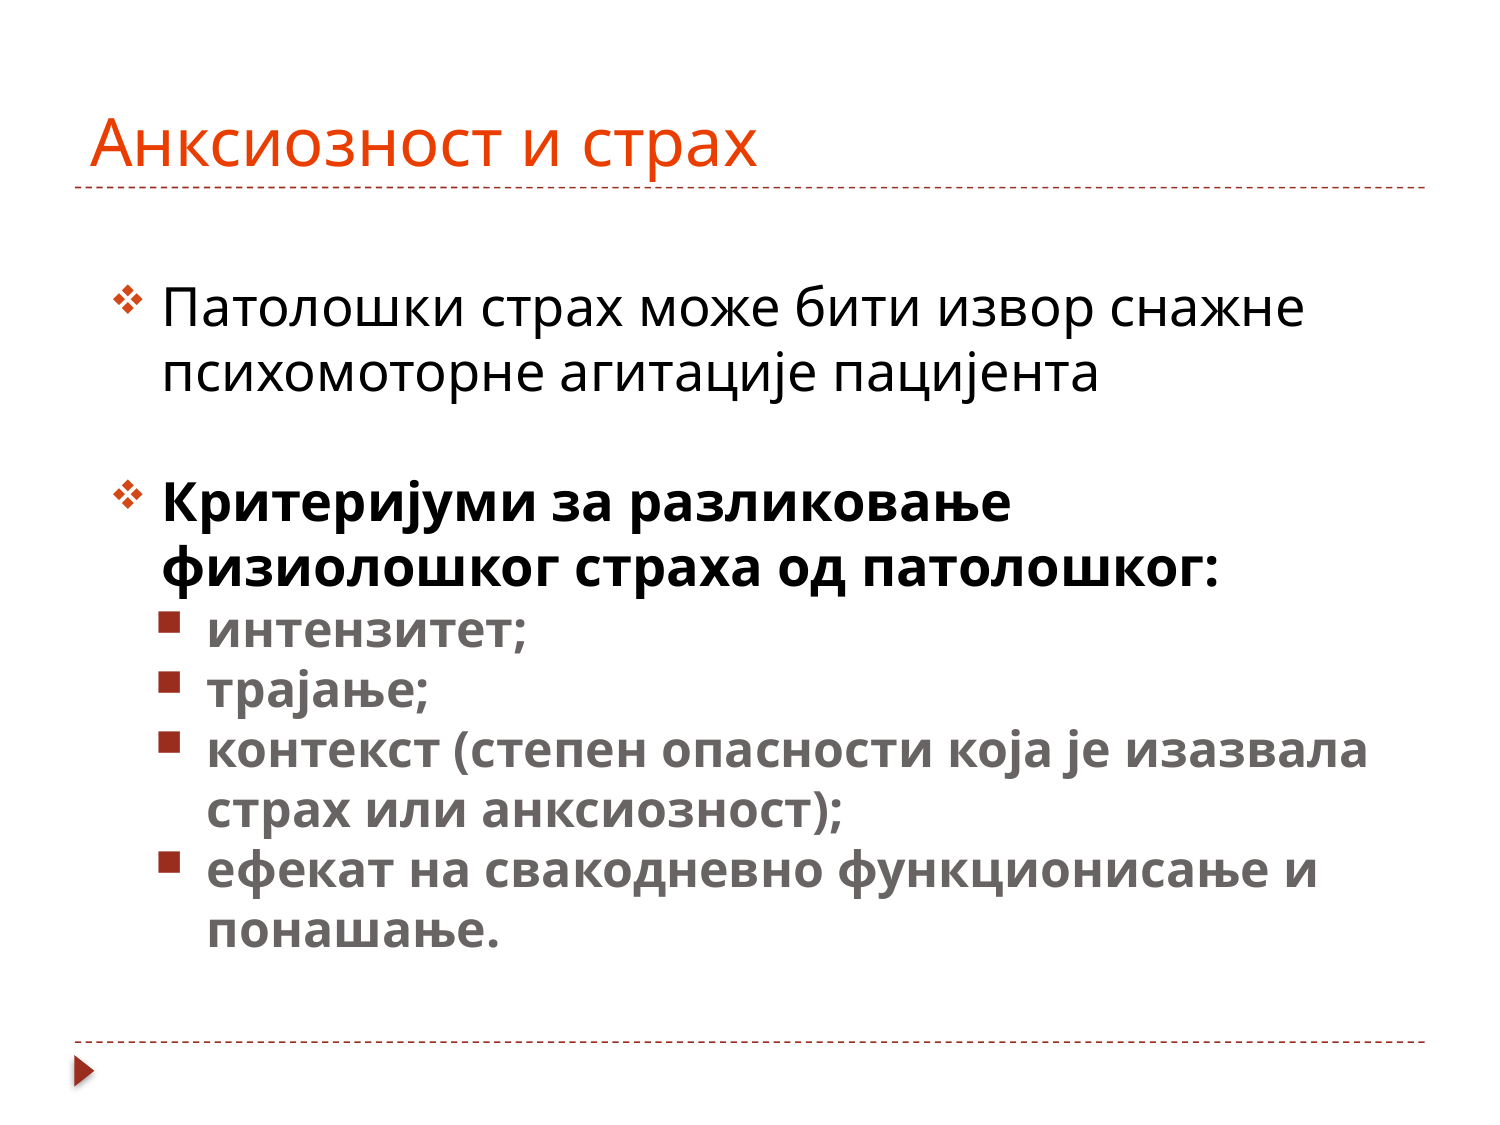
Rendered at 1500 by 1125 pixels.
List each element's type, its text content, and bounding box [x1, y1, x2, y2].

list Патолошки страх може бити извор снажне психомоторне агитације пацијента Критеријуми за разликовање физиолошког страха од патолошког: интензитет; трајање; контекст (степен опасности која је изазвала страх или анксиозност); ефекат на свакодневно функционисање и понашање. [74, 199, 1426, 1011]
title Анксиозност и страх [74, 24, 1426, 188]
